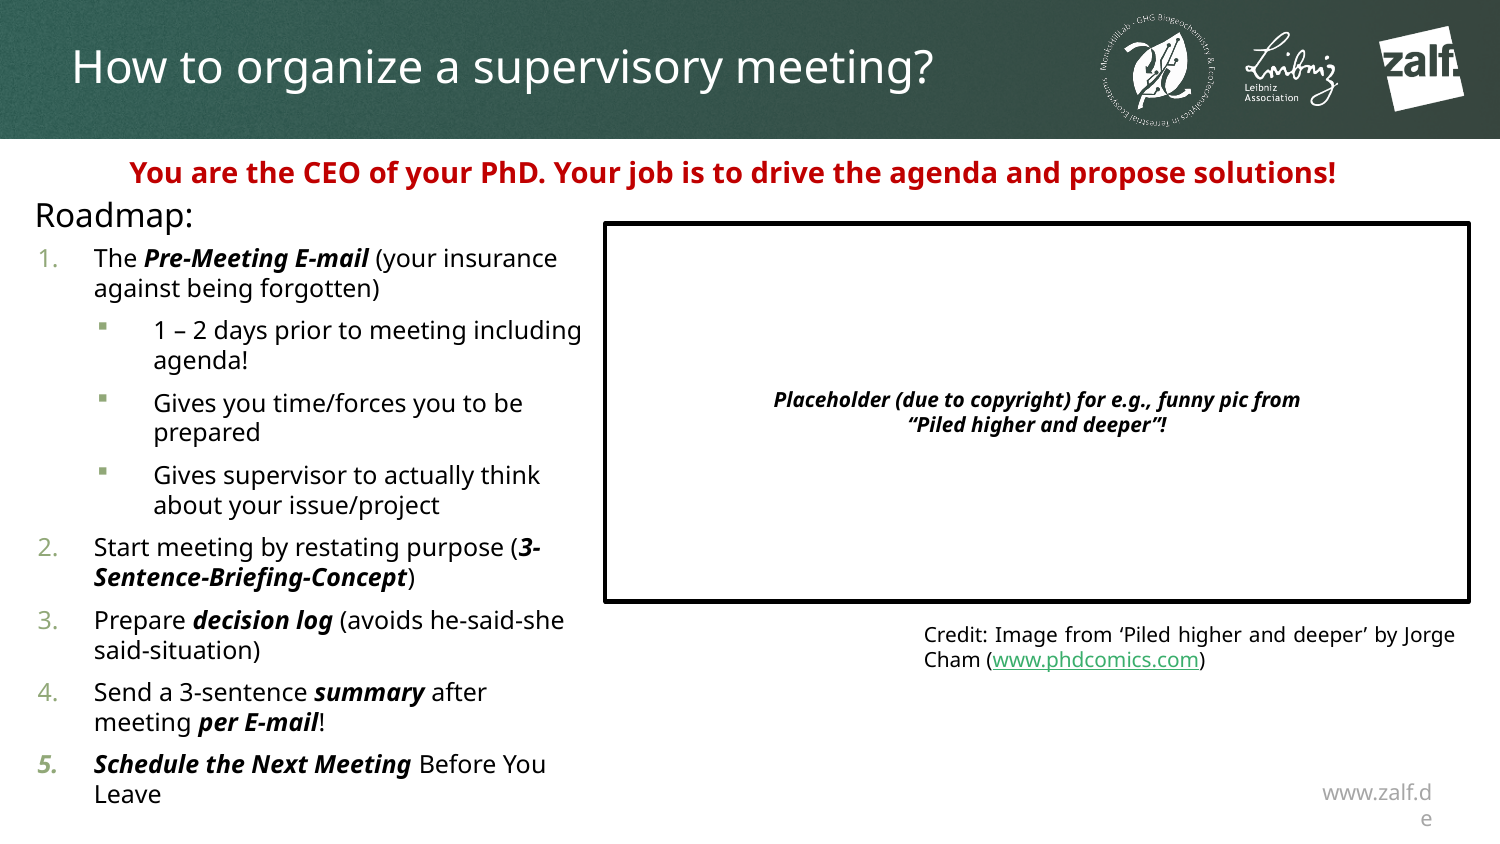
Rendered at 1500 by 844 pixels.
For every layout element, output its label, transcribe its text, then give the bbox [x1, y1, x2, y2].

text_box Credit: Image from ‘Piled higher and deeper’ by Jorge Cham (www.phdcomics.com) [909, 613, 1471, 682]
list The Pre-Meeting E-mail (your insurance against being forgotten) 1 – 2 days prior to meeting including agenda! Gives you time/forces you to be prepared Gives supervisor to actually think about your issue/project Start meeting by restating purpose (3-Sentence-Briefing-Concept) Prepare decision log (avoids he-said-she said-situation) Send a 3-sentence summary after meeting per E-mail! Schedule the Next Meeting Before You Leave [37, 242, 599, 315]
list How to organize a supervisory meeting? [71, 47, 1094, 94]
list Roadmap: [34, 194, 995, 267]
text_box You are the CEO of your PhD. Your job is to drive the agenda and propose solutions! [37, 146, 1429, 197]
picture [0, 0, 1500, 139]
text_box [604, 223, 1470, 602]
